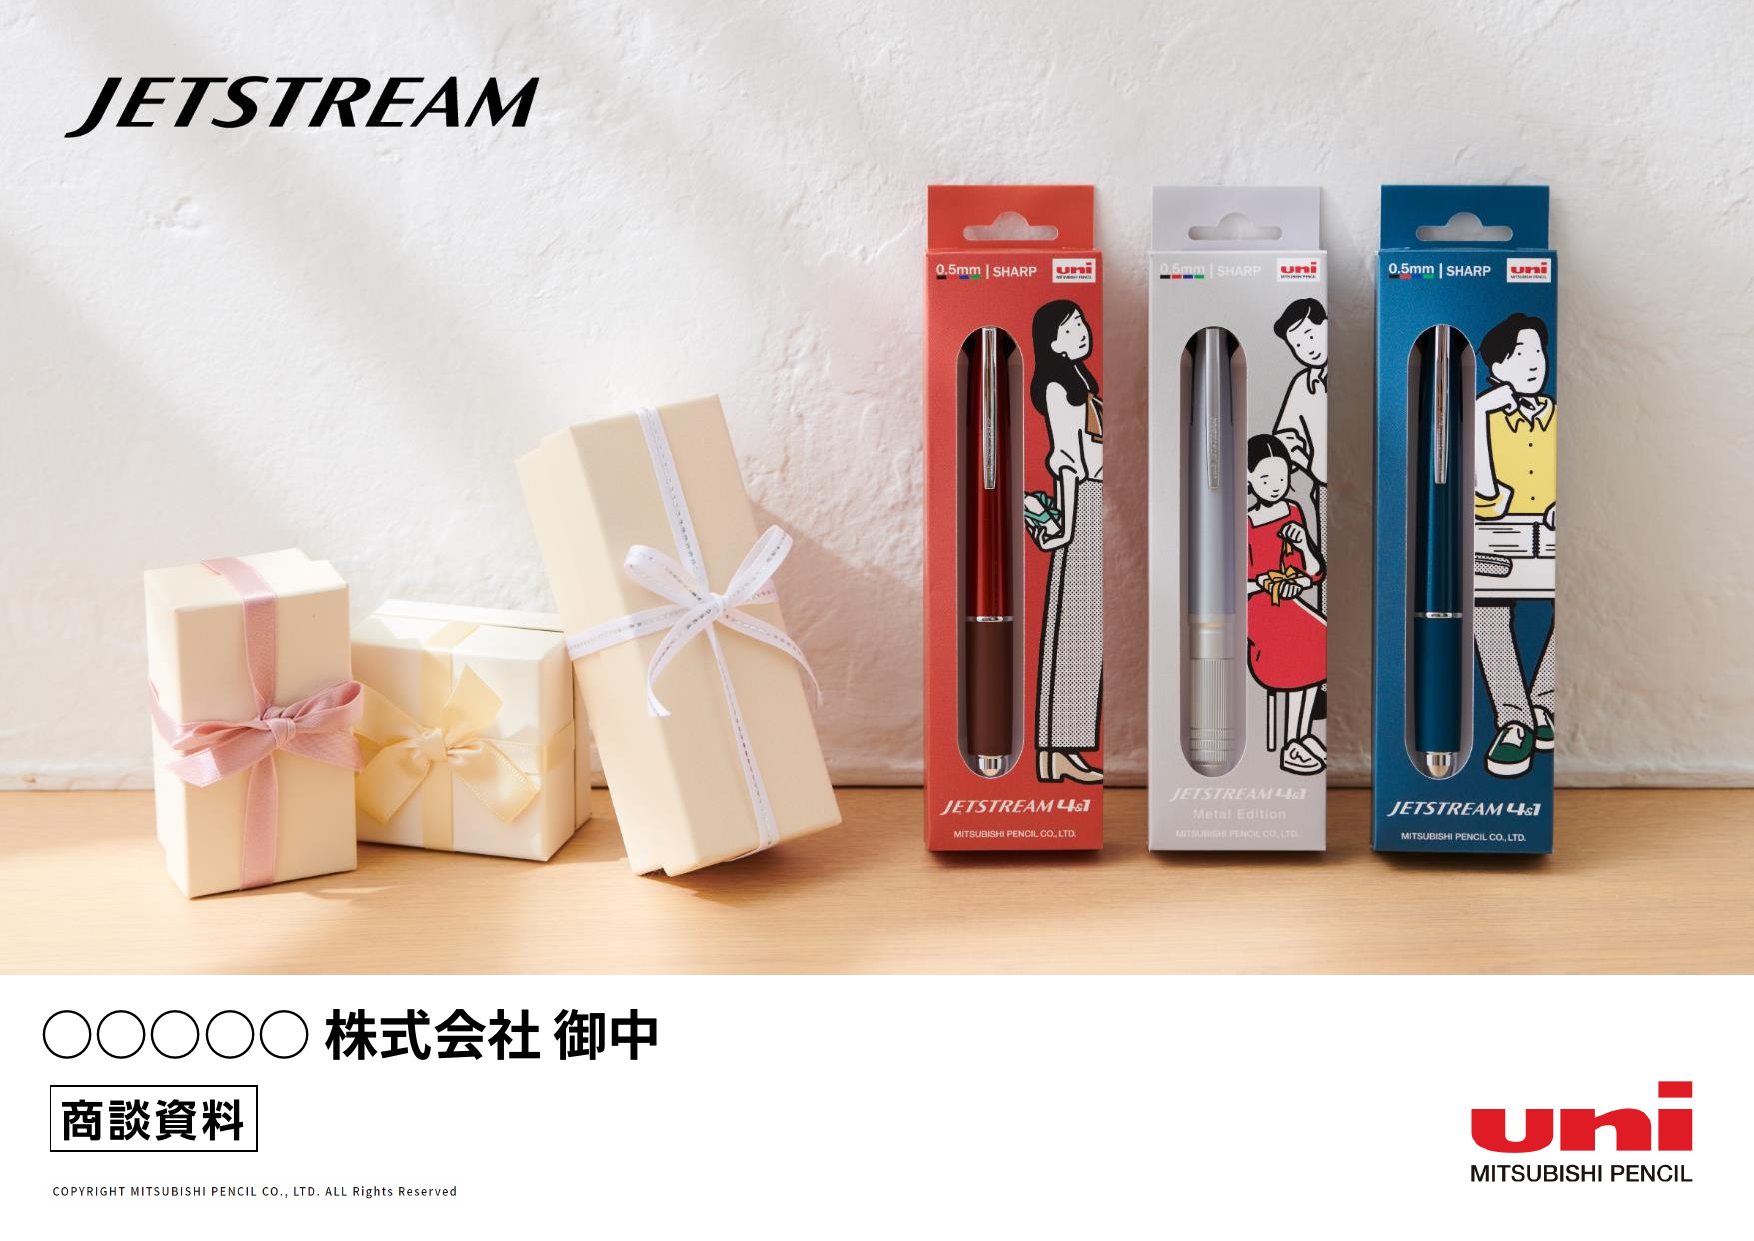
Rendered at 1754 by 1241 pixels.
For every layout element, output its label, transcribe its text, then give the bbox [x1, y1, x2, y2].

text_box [34, 1084, 274, 1175]
text_box ○○○○○株式会社 御中 [25, 994, 678, 1074]
picture [44, 1181, 464, 1203]
picture [0, 0, 1754, 975]
picture [1459, 1071, 1701, 1193]
